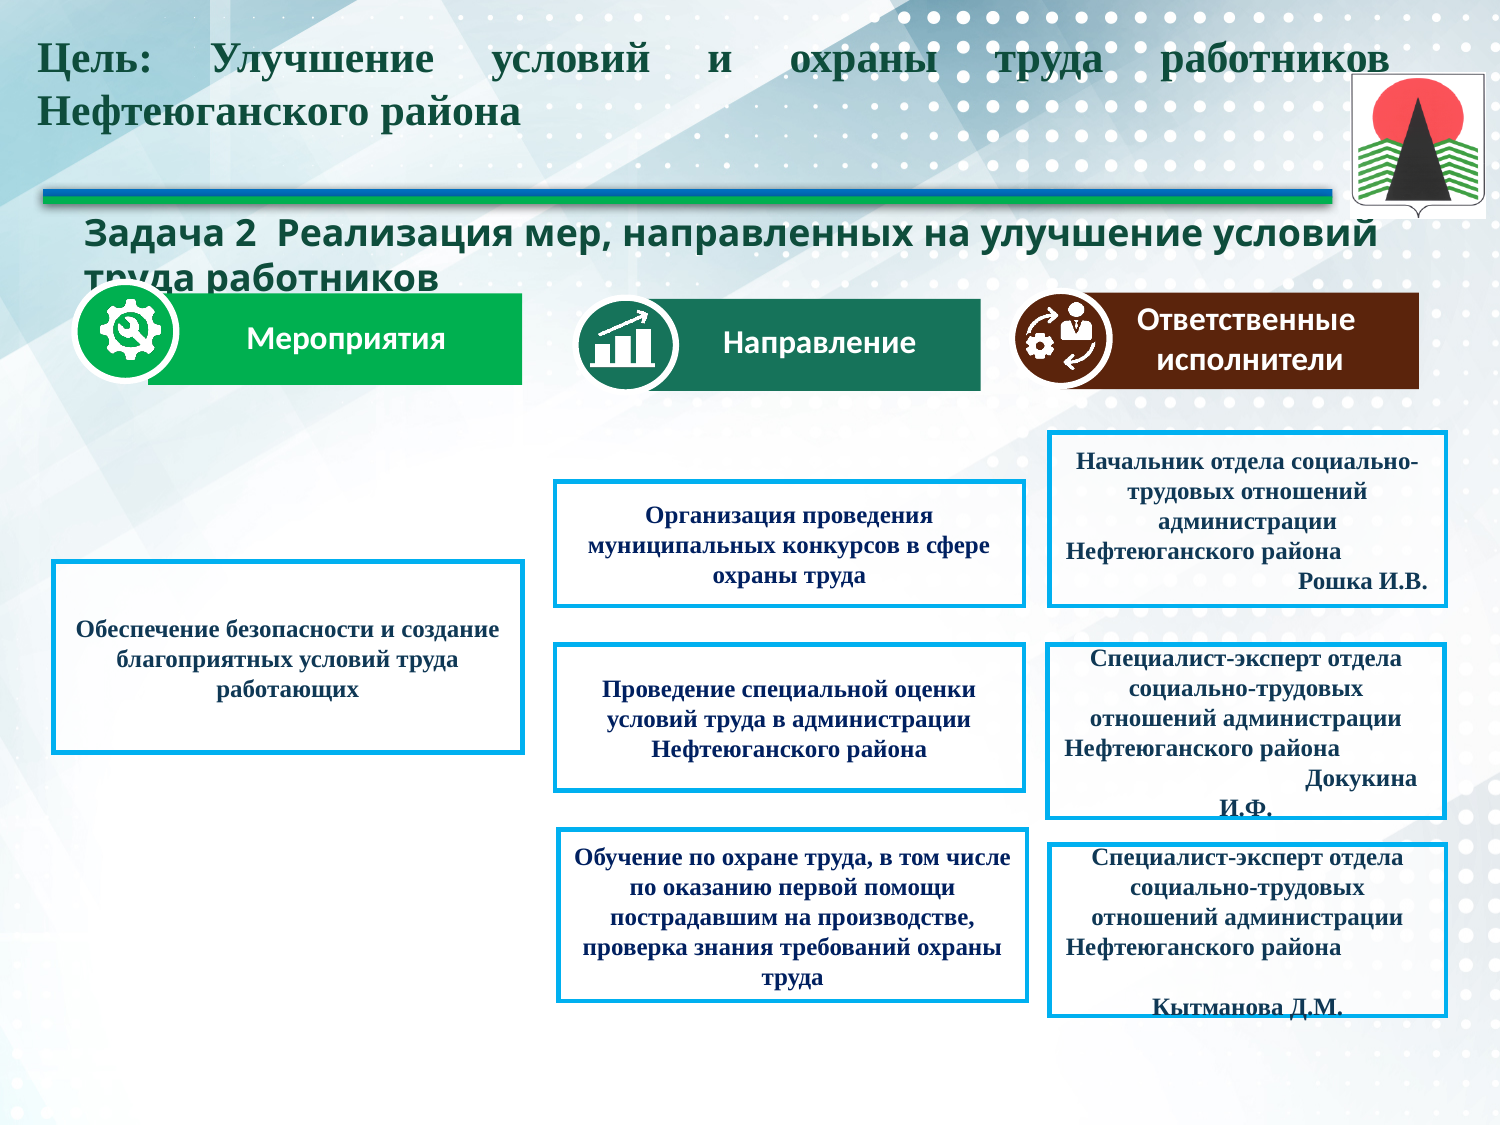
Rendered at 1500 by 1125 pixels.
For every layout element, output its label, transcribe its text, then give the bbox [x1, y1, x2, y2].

text_box [1010, 307, 1111, 388]
text_box Направление [708, 312, 932, 368]
text_box Специалист-эксперт отдела социально-трудовых отношений администрации Нефтеюганского района Докукина И.Ф. [1047, 644, 1446, 819]
text_box Цель: Улучшение условий и охраны труда работников Нефтеюганского района [22, 21, 1406, 142]
text_box [642, 307, 982, 392]
text_box [1059, 307, 1420, 390]
text_box Обучение по охране труда, в том числе по оказанию первой помощи пострадавшим на производстве, проверка знания требований охраны труда [557, 828, 1028, 1002]
picture [0, 0, 1500, 1125]
text_box Ответственные исполнители [1122, 307, 1379, 385]
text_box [43, 189, 1333, 204]
text_box Организация проведения муниципальных конкурсов в сфере охраны труда [554, 481, 1025, 607]
text_box [574, 296, 677, 394]
text_box Задача 2 Реализация мер, направленных на улучшение условий труда работников [68, 201, 1463, 307]
text_box Начальник отдела социально-трудовых отношений администрации Нефтеюганского района Рошка И.В. [1048, 432, 1447, 607]
text_box Обеспечение безопасности и создание благоприятных условий труда работающих [52, 561, 523, 754]
text_box [147, 292, 523, 386]
text_box Проведение специальной оценки условий труда в администрации Нефтеюганского района [554, 644, 1025, 792]
text_box [73, 280, 178, 382]
text_box Мероприятия [231, 309, 462, 364]
text_box Специалист-эксперт отдела социально-трудовых отношений администрации Нефтеюганского района Кытманова Д.М. [1048, 844, 1447, 1017]
